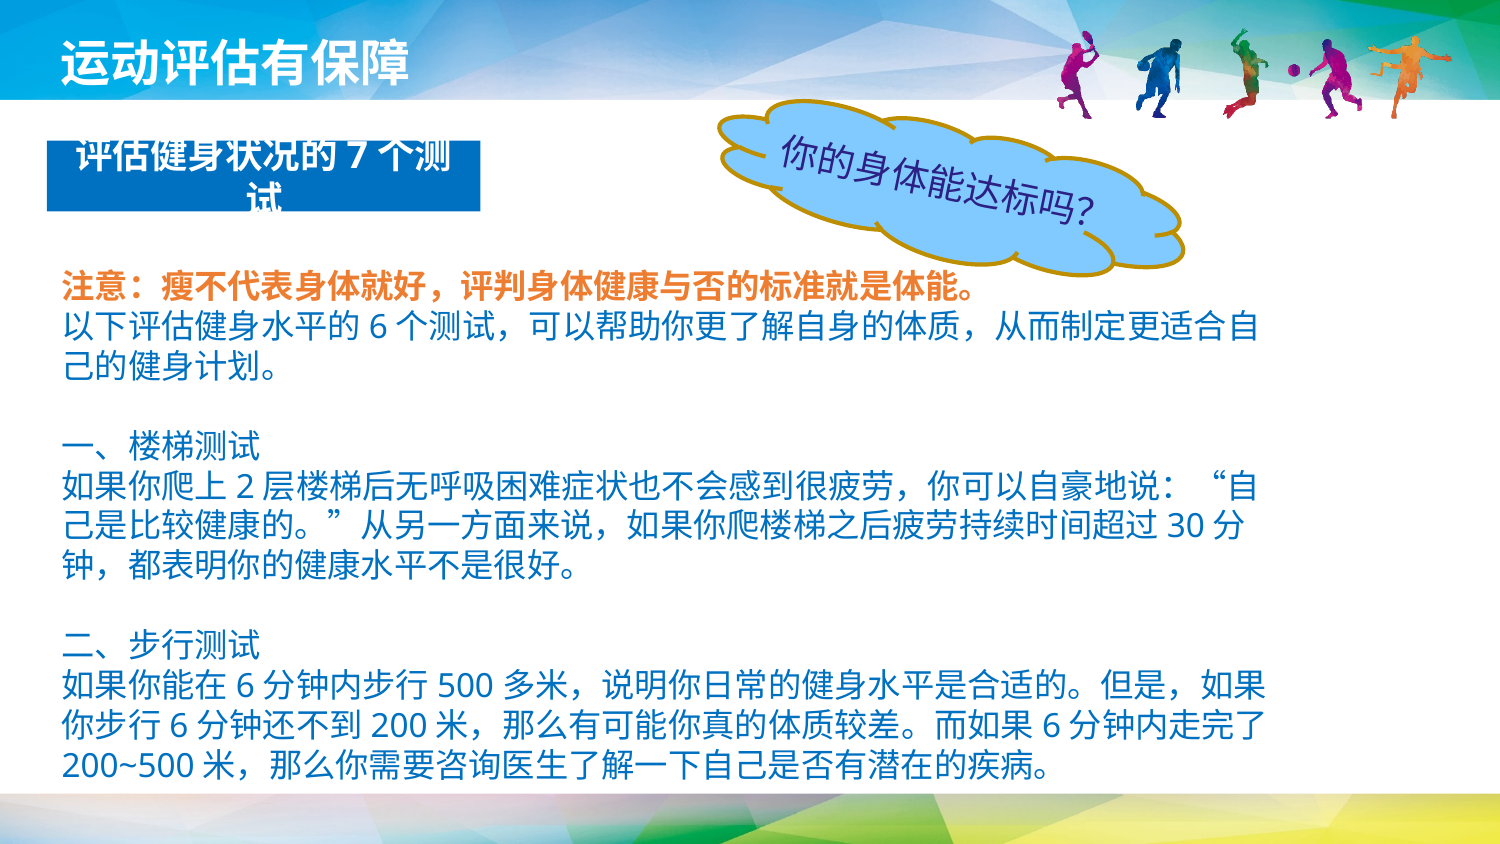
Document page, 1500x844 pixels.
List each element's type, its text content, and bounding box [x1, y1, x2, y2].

picture [0, 794, 1500, 844]
text_box 你的身体能达标吗？ [761, 116, 1211, 257]
text_box 评估健身状况的7个测试 [45, 139, 482, 213]
text_box 注意：瘦不代表身体就好，评判身体健康与否的标准就是体能。 以下评估健身水平的6个测试，可以帮助你更了解自身的体质，从而制定更适合自己的健身计划。 一、楼梯测试 如果你爬上2层楼梯后无呼吸困难症状也不会感到很疲劳，你可以自豪地说：“自己是比较健康的。”从另一方面来说，如果你爬楼梯之后疲劳持续时间超过30分钟，都表明你的健康水平不是很好。 二、步行测试 如果你能在6分钟内步行500多米，说明你日常的健身水平是合适的。但是，如果你步行6分钟还不到200米，那么有可能你真的体质较差。而如果6分钟内走完了200~500米，那么你需要咨询医生了解一下自己是否有潜在的疾病。 [46, 257, 1301, 832]
text_box 运动评估有保障 [45, 24, 426, 99]
text_box [717, 98, 1156, 257]
picture [317, 0, 1500, 119]
